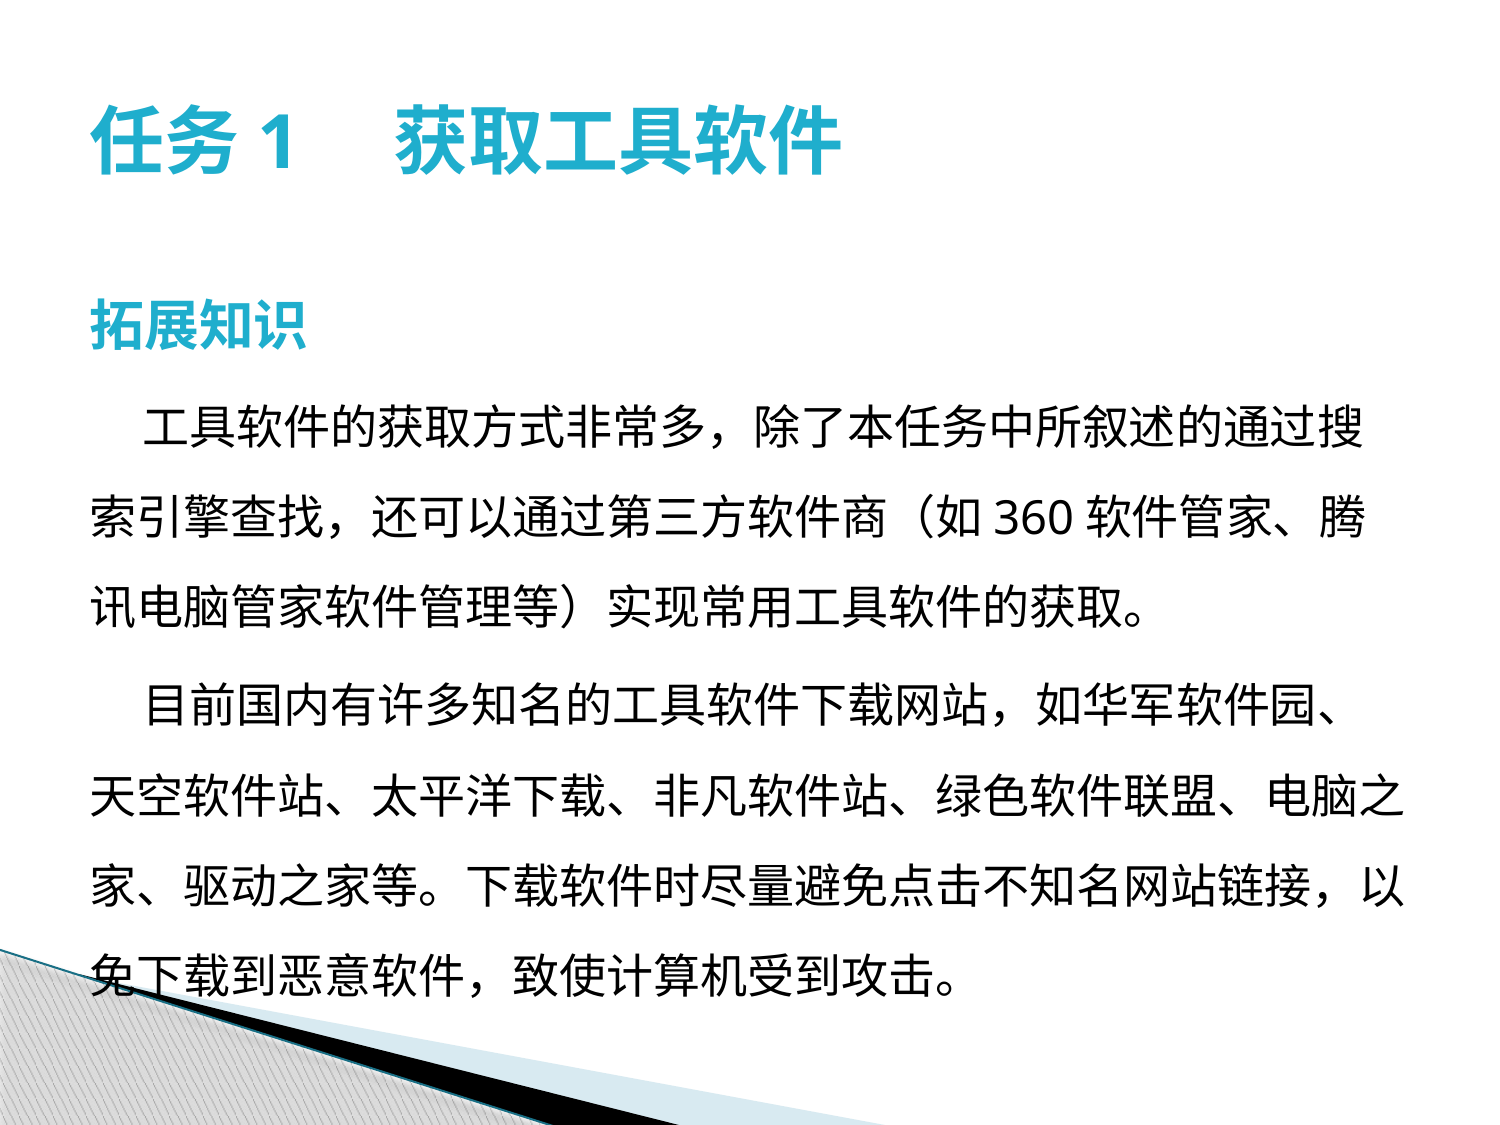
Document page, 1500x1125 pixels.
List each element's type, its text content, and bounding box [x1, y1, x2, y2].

title 任务1 获取工具软件 [75, 45, 1425, 233]
list 拓展知识 工具软件的获取方式非常多，除了本任务中所叙述的通过搜索引擎查找，还可以通过第三方软件商（如360软件管家、腾讯电脑管家软件管理等）实现常用工具软件的获取。 目前国内有许多知名的工具软件下载网站，如华军软件园、天空软件站、太平洋下载、非凡软件站、绿色软件联盟、电脑之家、驱动之家等。下载软件时尽量避免点击不知名网站链接，以免下载到恶意软件，致使计算机受到攻击。 [75, 243, 1425, 1012]
